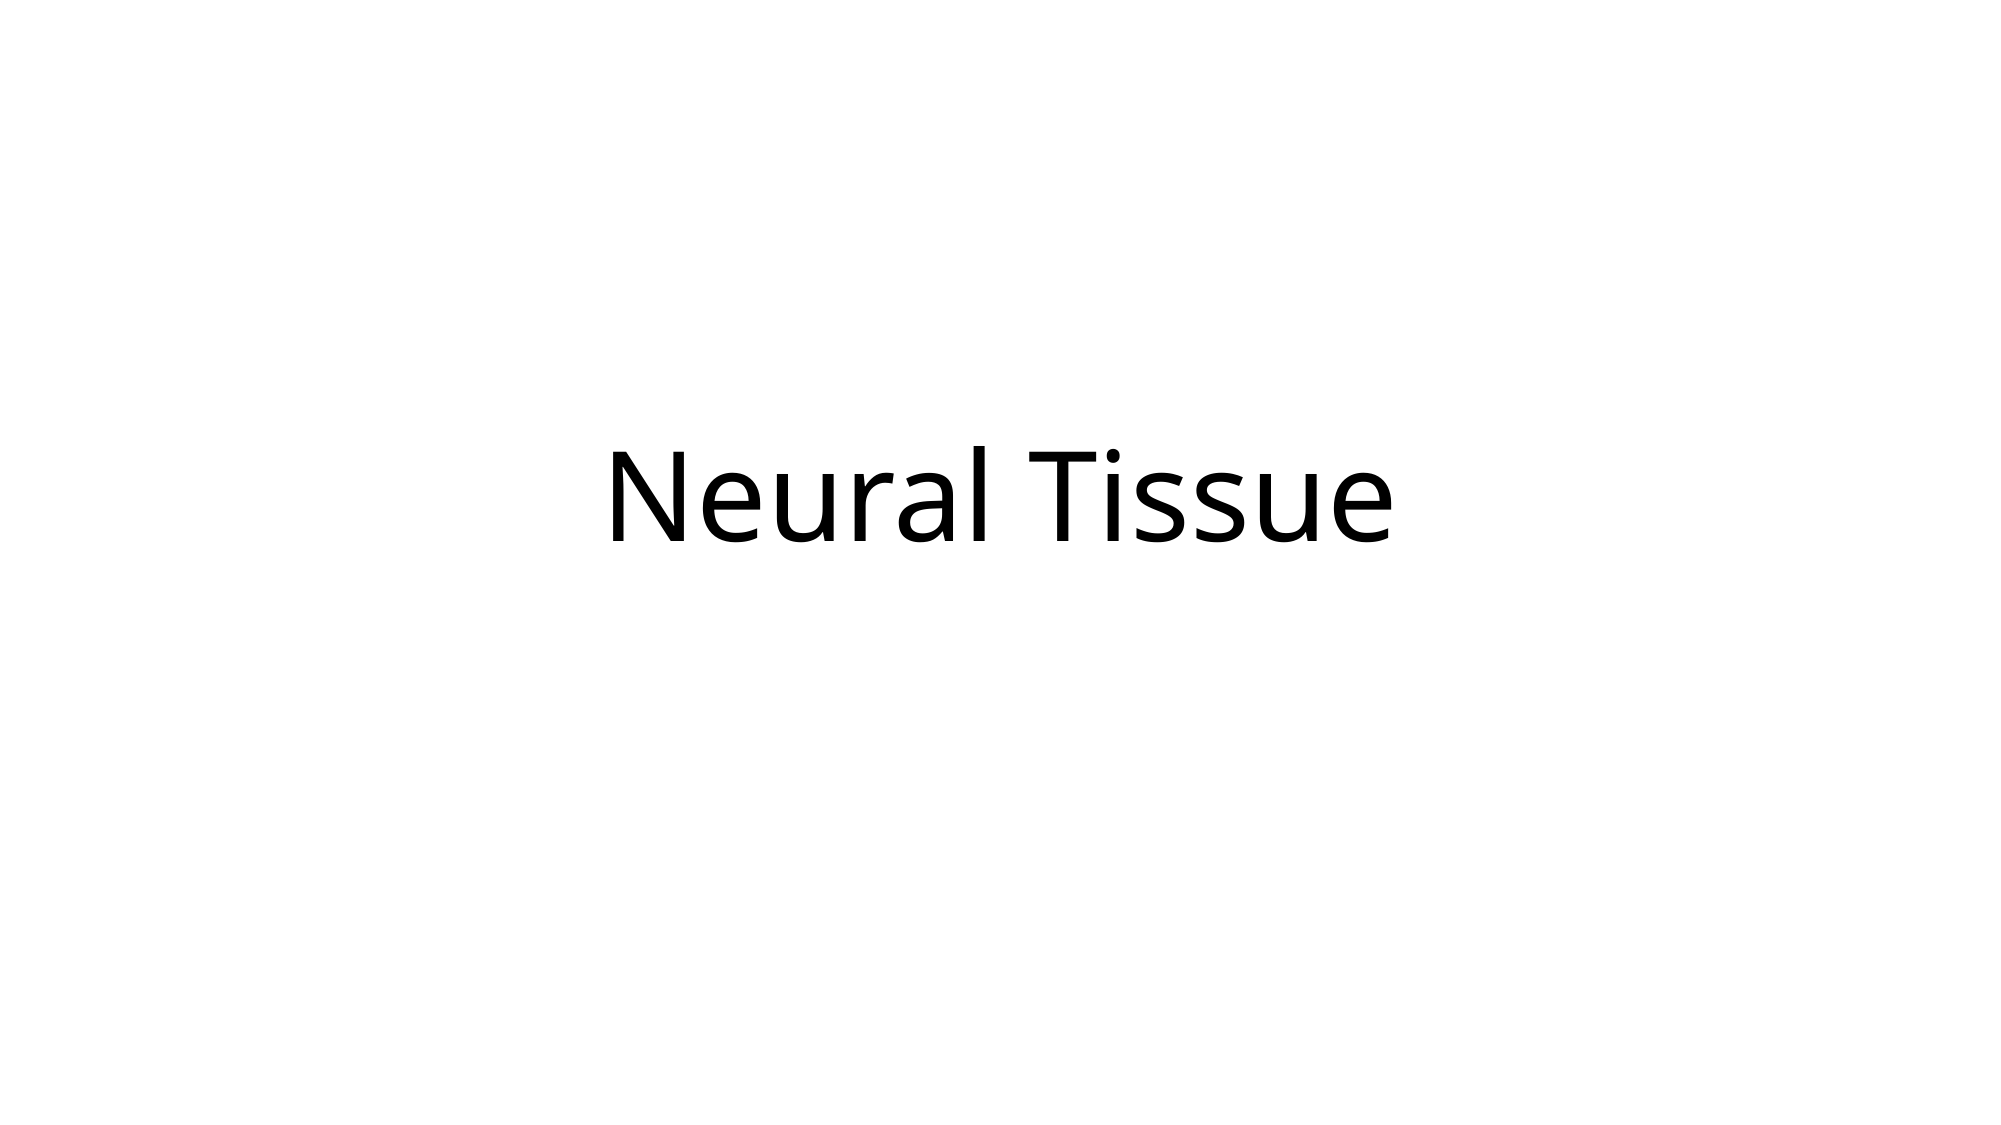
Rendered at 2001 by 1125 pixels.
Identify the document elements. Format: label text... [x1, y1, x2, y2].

title Neural Tissue [249, 184, 1750, 576]
